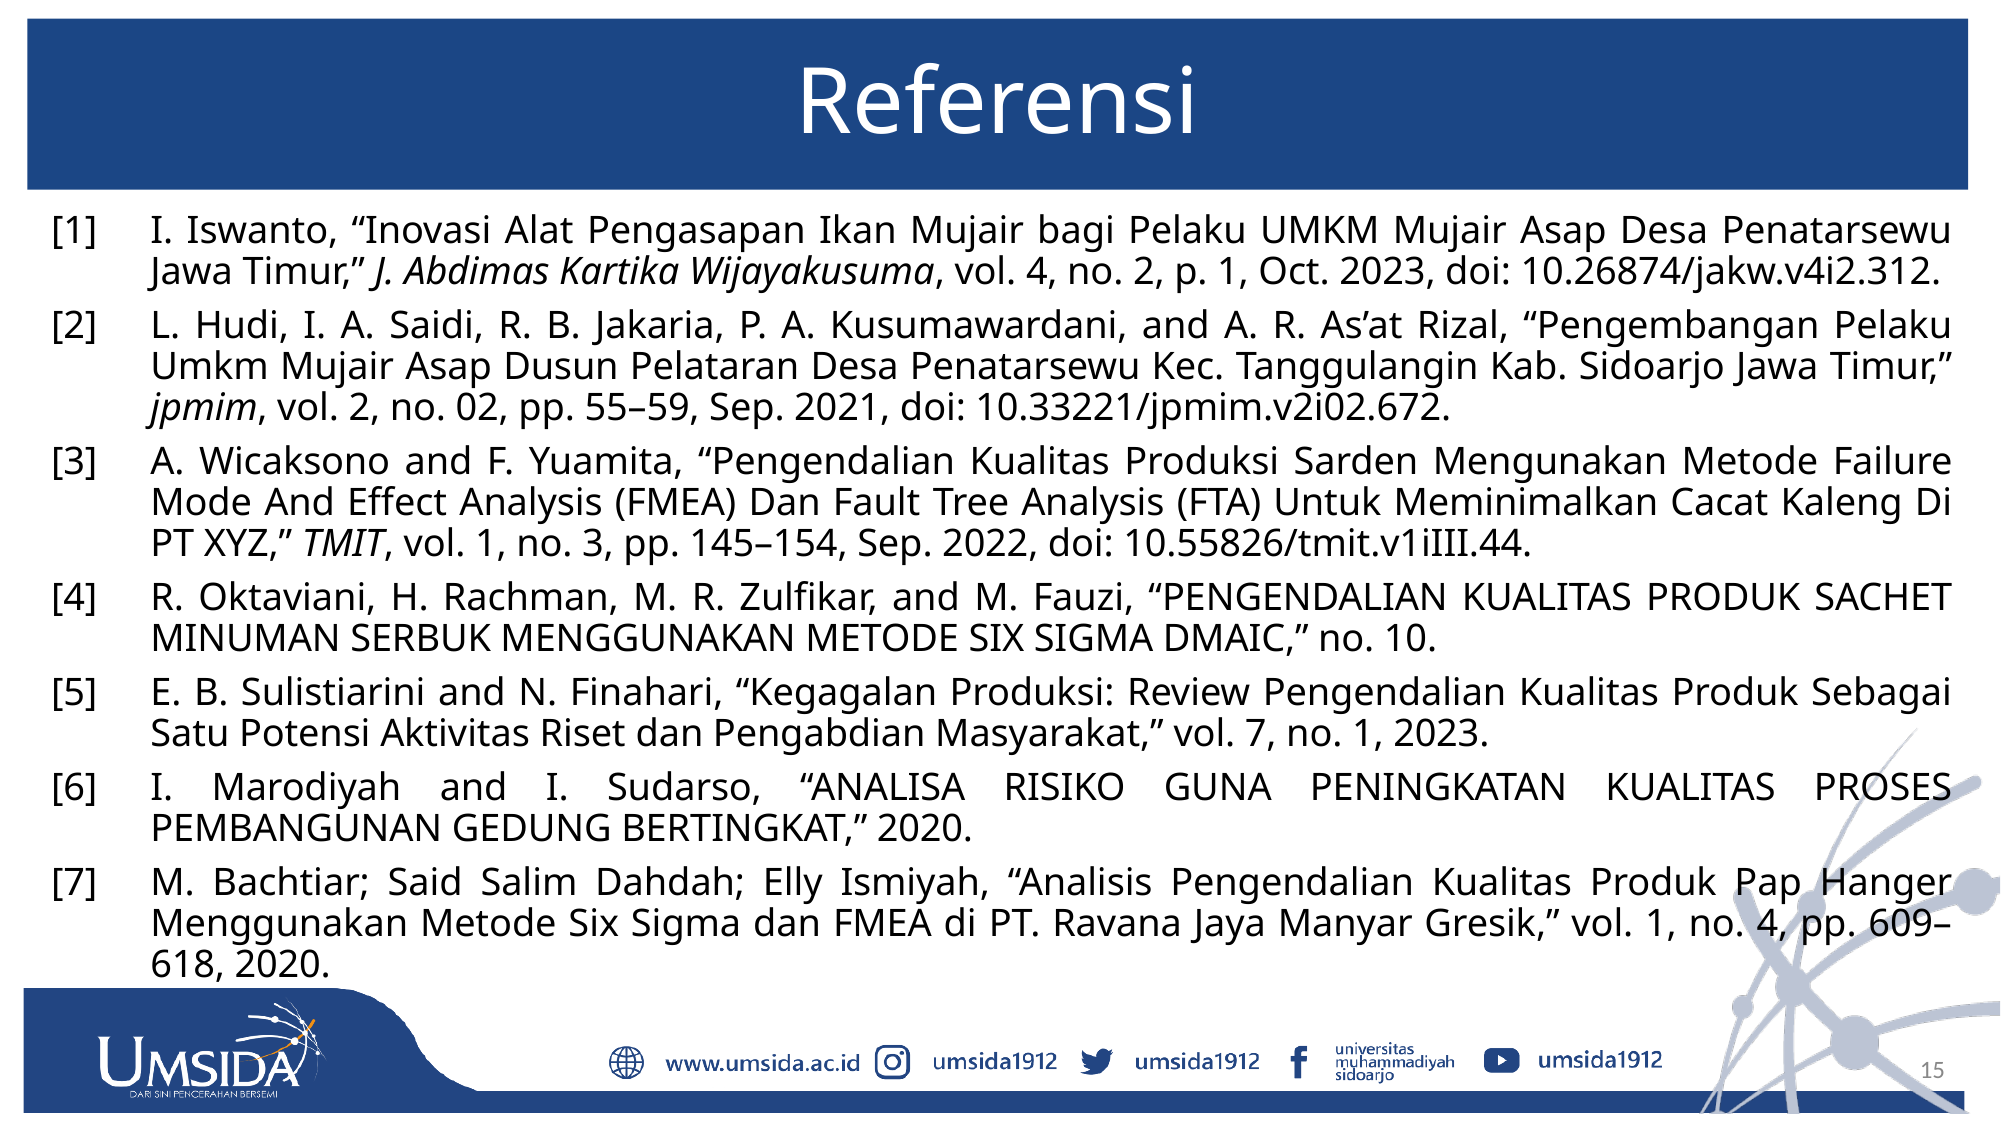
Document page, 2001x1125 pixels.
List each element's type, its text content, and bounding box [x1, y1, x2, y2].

title Referensi [27, 18, 1969, 190]
picture [23, 51, 2001, 1114]
list [1] I. Iswanto, “Inovasi Alat Pengasapan Ikan Mujair bagi Pelaku UMKM Mujair Asap Desa Penatarsewu Jawa Timur,” J. Abdimas Kartika Wijayakusuma, vol. 4, no. 2, p. 1, Oct. 2023, doi: 10.26874/jakw.v4i2.312. [2] L. Hudi, I. A. Saidi, R. B. Jakaria, P. A. Kusumawardani, and A. R. As’at Rizal, “Pengembangan Pelaku Umkm Mujair Asap Dusun Pelataran Desa Penatarsewu Kec. Tanggulangin Kab. Sidoarjo Jawa Timur,” jpmim, vol. 2, no. 02, pp. 55–59, Sep. 2021, doi: 10.33221/jpmim.v2i02.672. [3] A. Wicaksono and F. Yuamita, “Pengendalian Kualitas Produksi Sarden Mengunakan Metode Failure Mode And Effect Analysis (FMEA) Dan Fault Tree Analysis (FTA) Untuk Meminimalkan Cacat Kaleng Di PT XYZ,” TMIT, vol. 1, no. 3, pp. 145–154, Sep. 2022, doi: 10.55826/tmit.v1iIII.44. [4] R. Oktaviani, H. Rachman, M. R. Zulfikar, and M. Fauzi, “PENGENDALIAN KUALITAS PRODUK SACHET MINUMAN SERBUK MENGGUNAKAN METODE SIX SIGMA DMAIC,” no. 10. [5] E. B. Sulistiarini and N. Finahari, “Kegagalan Produksi: Review Pengendalian Kualitas Produk Sebagai Satu Potensi Aktivitas Riset dan Pengabdian Masyarakat,” vol. 7, no. 1, 2023. [6] I. Marodiyah and I. Sudarso, “ANALISA RISIKO GUNA PENINGKATAN KUALITAS PROSES PEMBANGUNAN GEDUNG BERTINGKAT,” 2020. [7] M. Bachtiar; Said Salim Dahdah; Elly Ismiyah, “Analisis Pengendalian Kualitas Produk Pap Hanger Menggunakan Metode Six Sigma dan FMEA di PT. Ravana Jaya Manyar Gresik,” vol. 1, no. 4, pp. 609–618, 2020. [27, 203, 1969, 1039]
